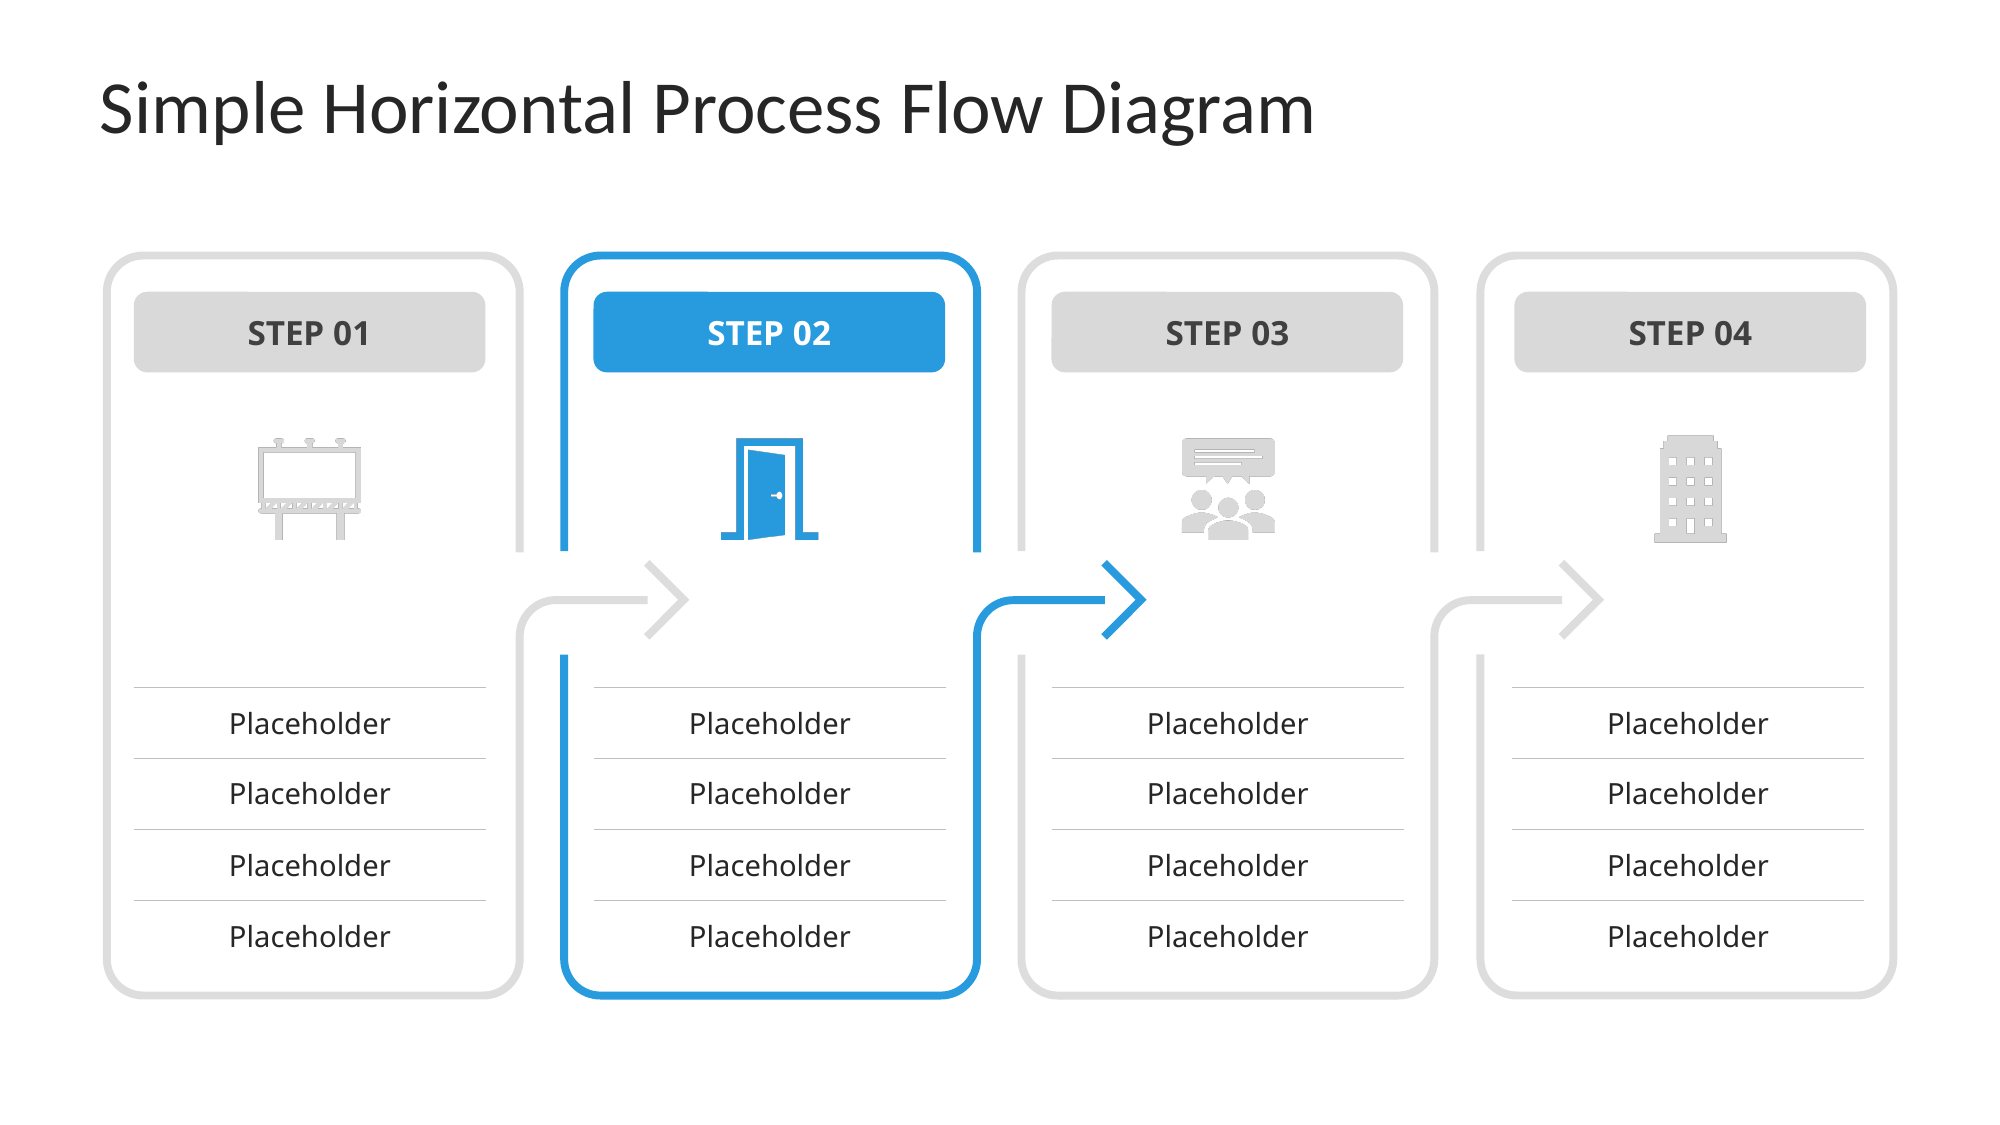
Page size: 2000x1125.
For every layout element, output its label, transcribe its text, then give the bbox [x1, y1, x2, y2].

title Simple Horizontal Process Flow Diagram [99, 45, 1900, 162]
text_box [133, 687, 487, 952]
picture [248, 427, 371, 551]
picture [1629, 427, 1752, 551]
text_box [1599, 255, 1894, 996]
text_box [1021, 255, 1599, 996]
text_box [106, 255, 558, 996]
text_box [1603, 687, 1865, 952]
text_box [563, 255, 1019, 996]
